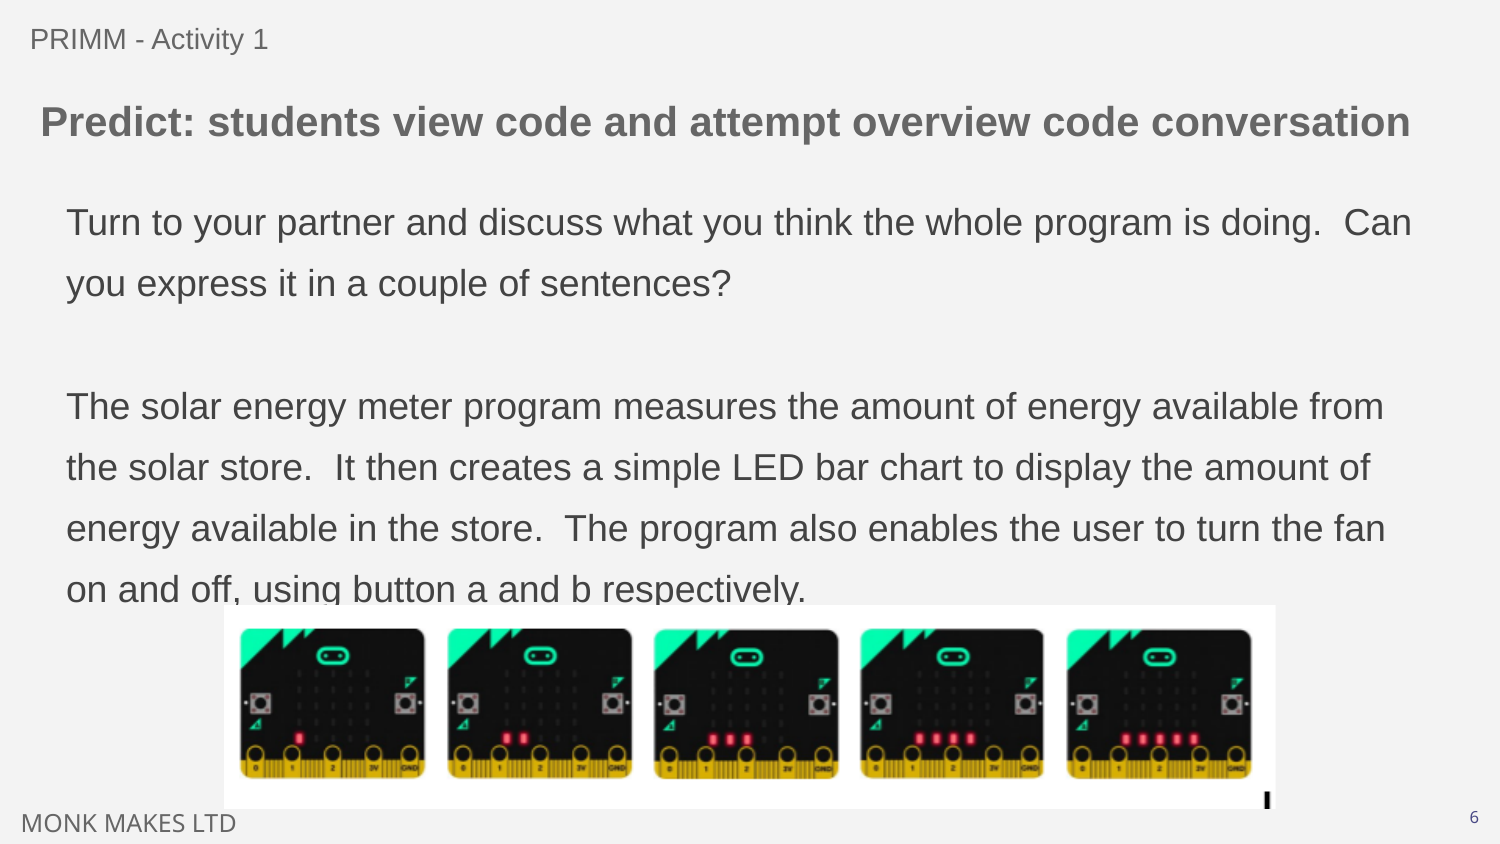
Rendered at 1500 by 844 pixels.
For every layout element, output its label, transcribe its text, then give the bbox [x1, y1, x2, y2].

title Predict: students view code and attempt overview code conversation [25, 61, 1475, 178]
picture [223, 605, 1276, 810]
text_box Turn to your partner and discuss what you think the whole program is doing. Can you express it in a couple of sentences? The solar energy meter program measures the amount of energy available from the solar store. It then creates a simple LED bar chart to display the amount of energy available in the store. The program also enables the user to turn the fan on and off, using button a and b respectively. [51, 166, 1449, 606]
slide_number ‹#› [1448, 792, 1500, 844]
subtitle PRIMM - Activity 1 [14, 0, 1500, 52]
